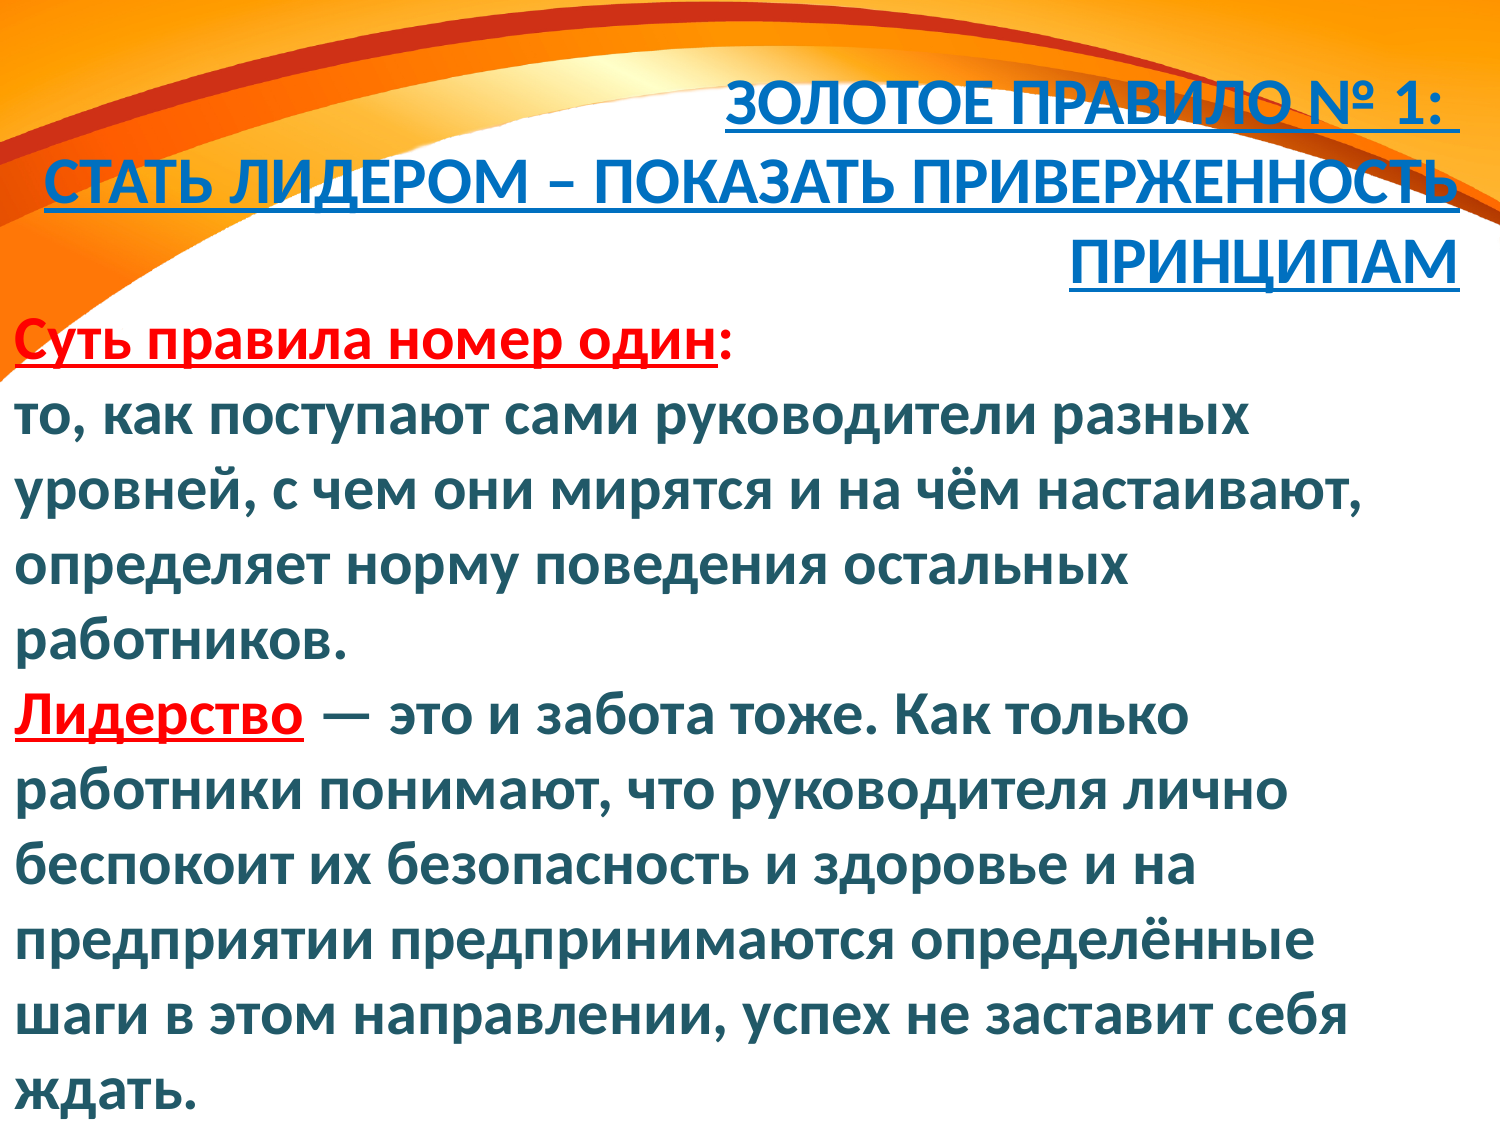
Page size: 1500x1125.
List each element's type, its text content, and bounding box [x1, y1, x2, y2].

text_box ЗОЛОТОЕ ПРАВИЛО № 1: СТАТЬ ЛИДЕРОМ – ПОКАЗАТЬ ПРИВЕРЖЕННОСТЬ ПРИНЦИПАМ Суть правила номер один: то, как поступают сами руководители разных уровней, с чем они мирятся и на чём настаивают, определяет норму поведения остальных работников. Лидерство — это и забота тоже. Как только работники понимают, что руководителя лично беспокоит их безопасность и здоровье и на предприятии предпринимаются определённые шаги в этом направлении, успех не заставит себя ждать. [0, 50, 1475, 1125]
picture [0, 0, 1500, 389]
